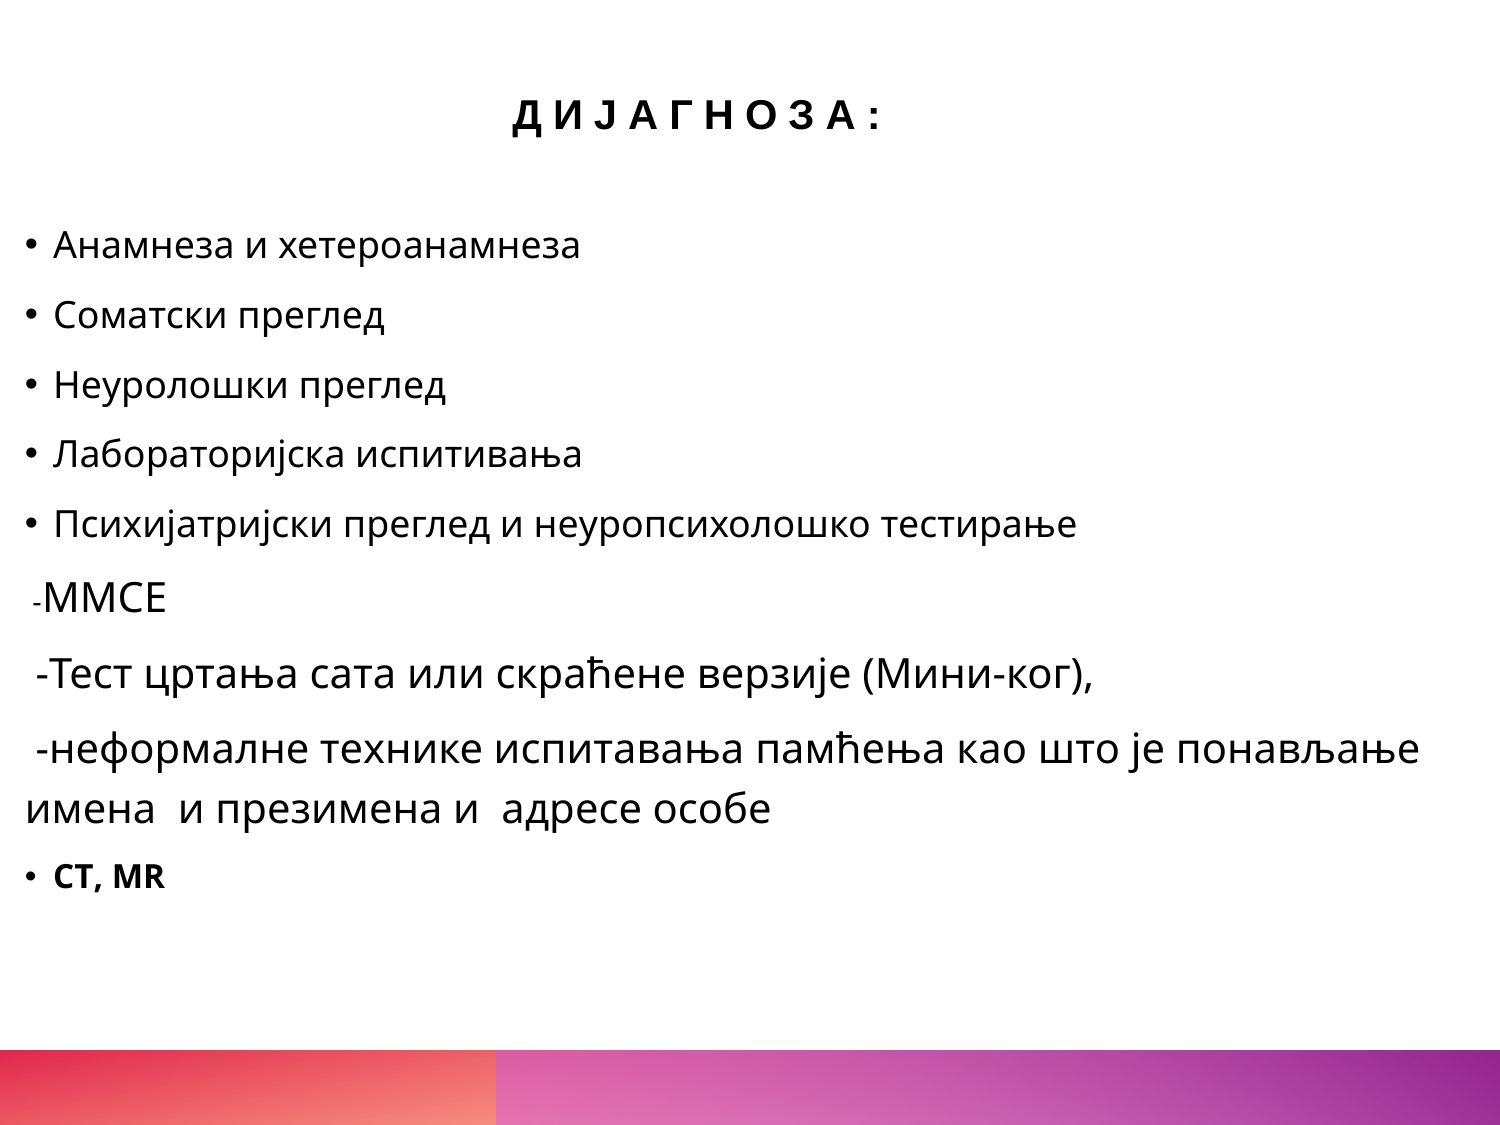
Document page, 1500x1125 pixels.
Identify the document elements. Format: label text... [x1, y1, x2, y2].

list Анамнеза и хетероанамнеза Соматски преглед Неуролошки преглед Лабораторијска испитивања Психијатријски преглед и неуропсихолошко тестирање -ММСЕ -Тест цртања сата или скраћене верзије (Мини-ког), -неформалне технике испитавања памћења као што је понављање имена и презимена и адресе особе CT, MR [24, 212, 1463, 1100]
title Дијагноза: [512, 50, 988, 138]
